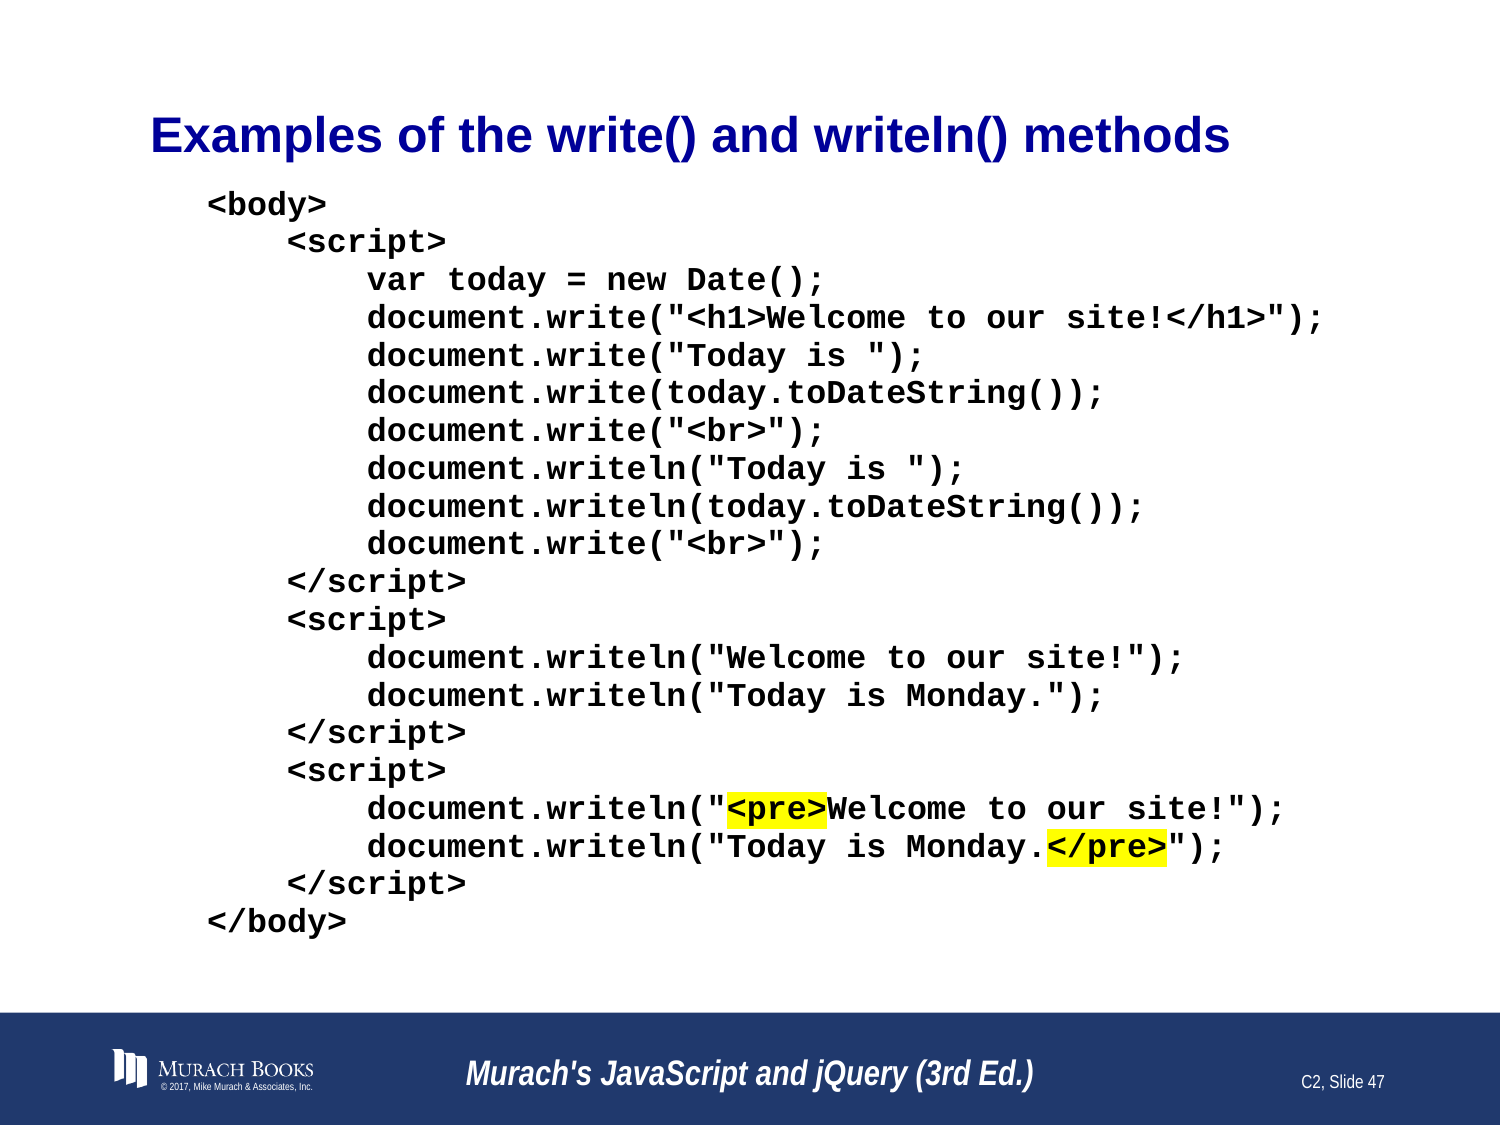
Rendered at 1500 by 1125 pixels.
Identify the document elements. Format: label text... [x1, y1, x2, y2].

slide_number Murach's JavaScript and jQuery (3rd Ed.) [463, 1025, 1050, 1100]
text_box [149, 187, 1350, 955]
footer © 2017, Mike Murach & Associates, Inc. [12, 1025, 463, 1100]
title Examples of the write() and writeln() methods [150, 102, 1350, 164]
slide_number C2, Slide 47 [1087, 1025, 1400, 1100]
